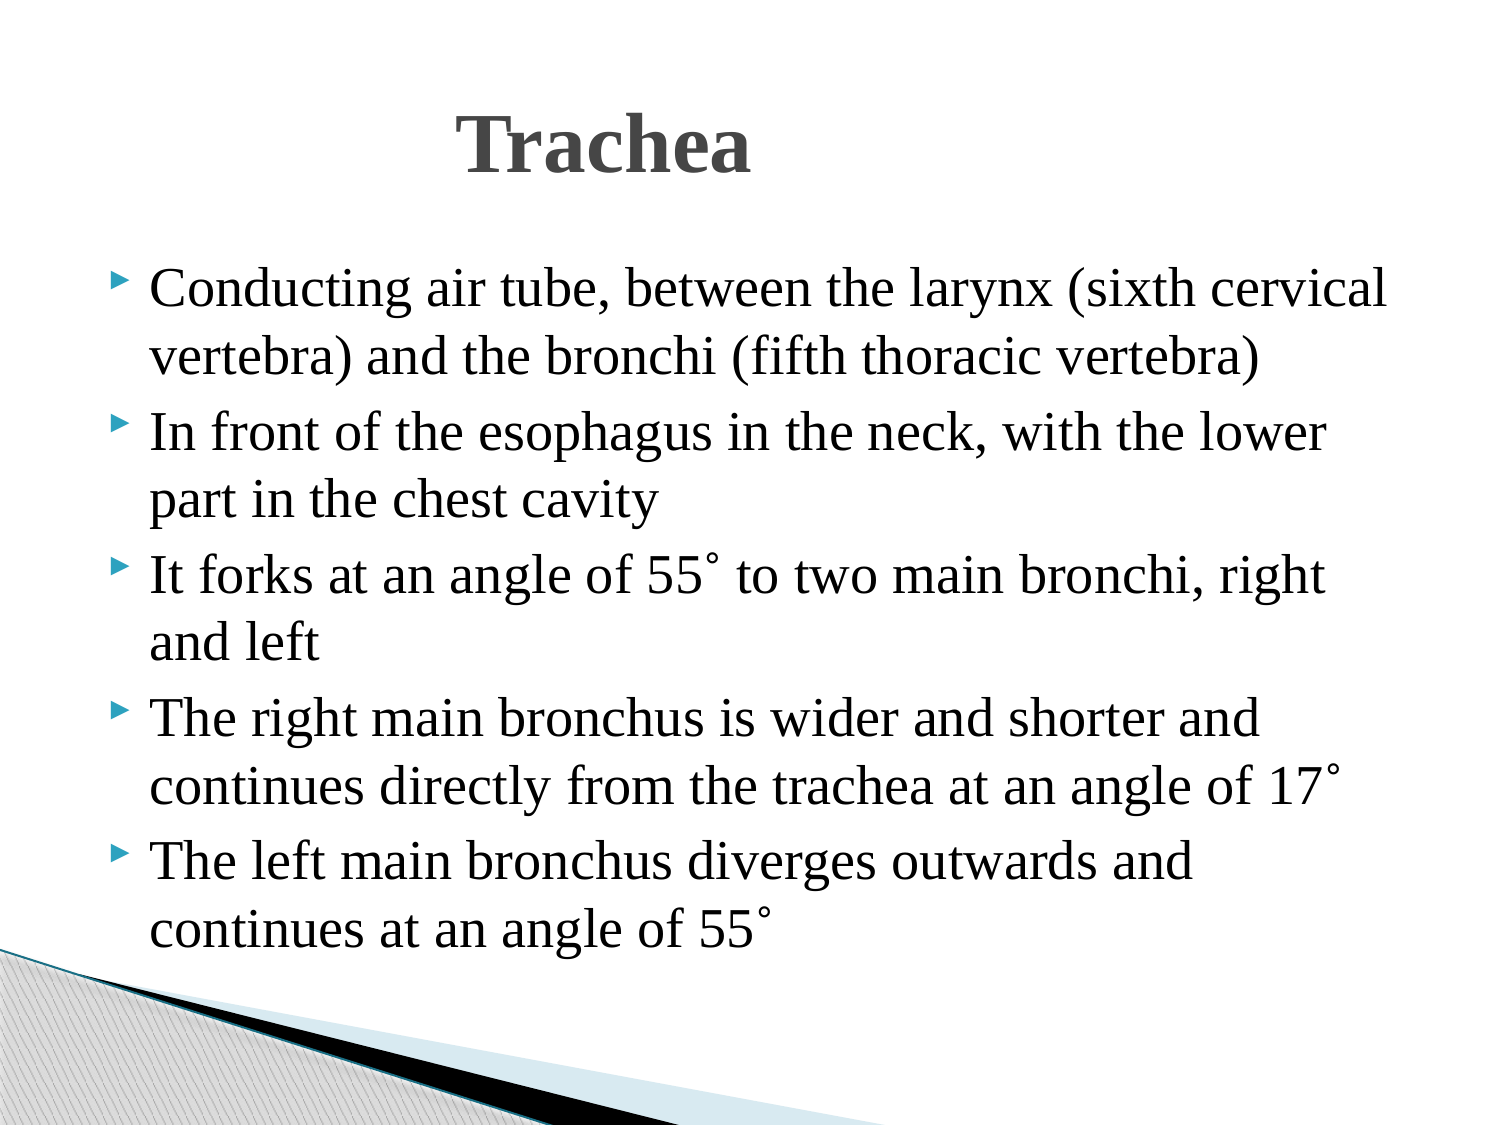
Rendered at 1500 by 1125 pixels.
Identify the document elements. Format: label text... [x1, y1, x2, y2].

title Trachea [75, 45, 1425, 233]
list Conducting air tube, between the larynx (sixth cervical vertebra) and the bronchi (fifth thoracic vertebra) In front of the esophagus in the neck, with the lower part in the chest cavity It forks at an angle of 55˚ to two main bronchi, right and left The right main bronchus is wider and shorter and continues directly from the trachea at an angle of 17˚ The left main bronchus diverges outwards and continues at an angle of 55˚ [75, 243, 1425, 986]
